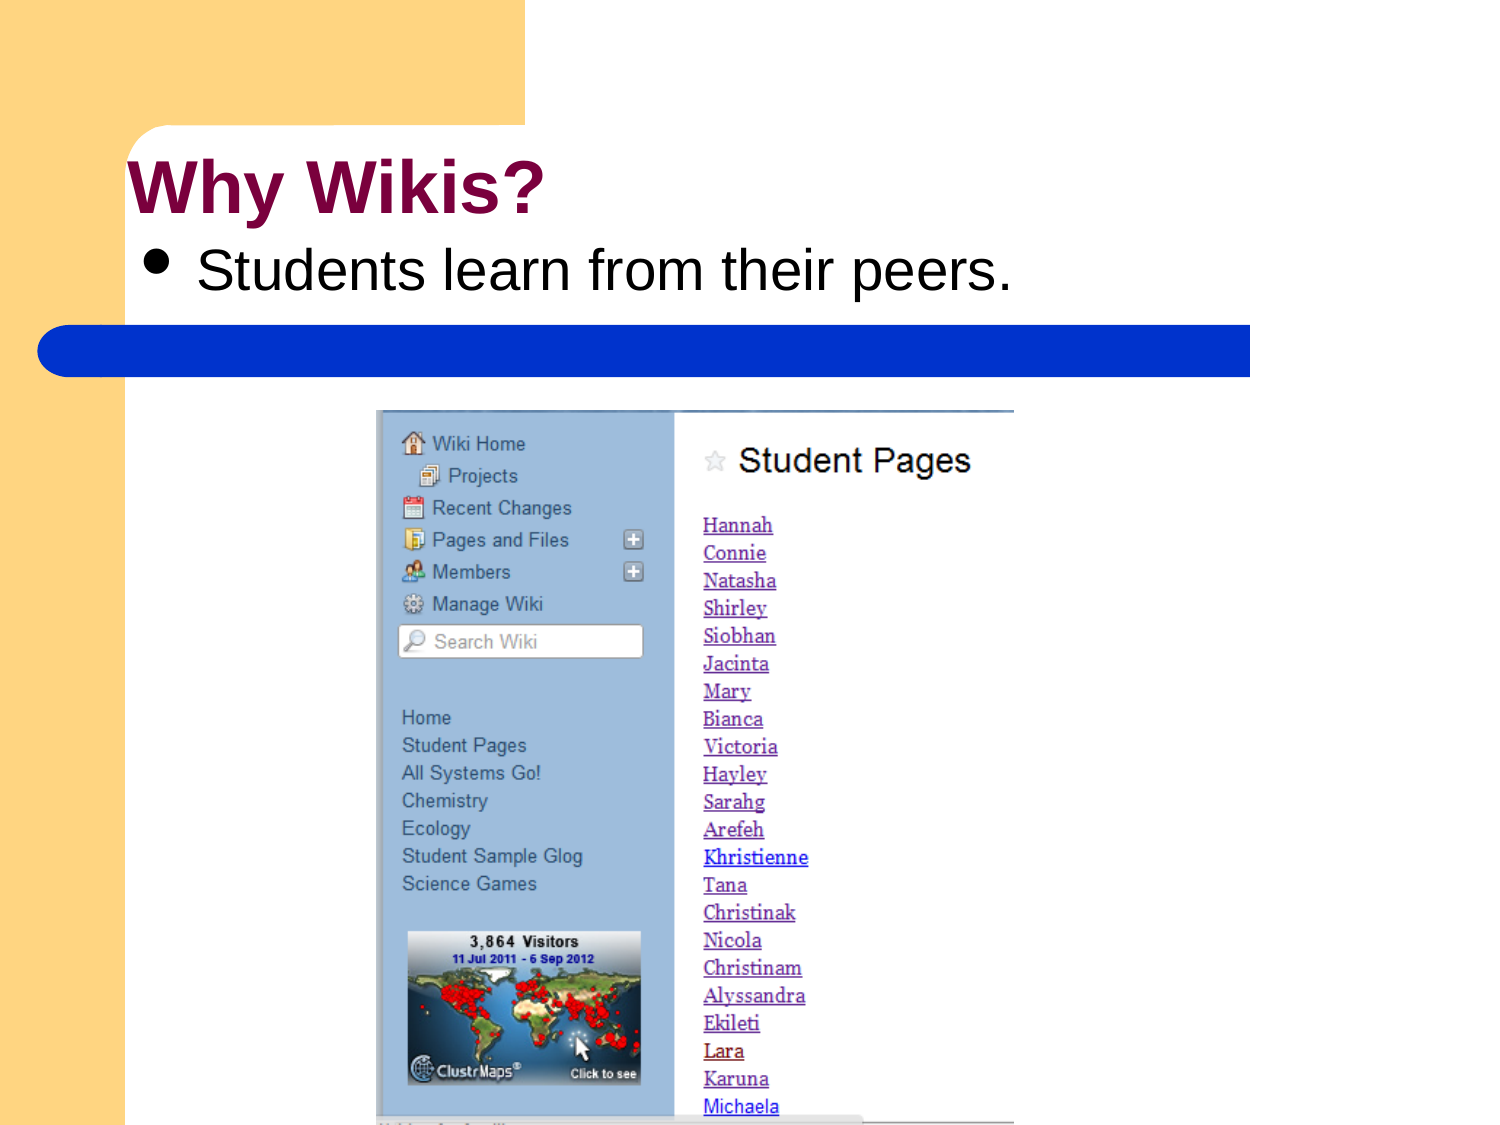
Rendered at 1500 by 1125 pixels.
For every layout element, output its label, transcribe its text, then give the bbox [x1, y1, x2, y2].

list Students learn from their peers. [124, 224, 1438, 326]
title Why Wikis? [112, 49, 1413, 238]
picture [376, 410, 1015, 1125]
